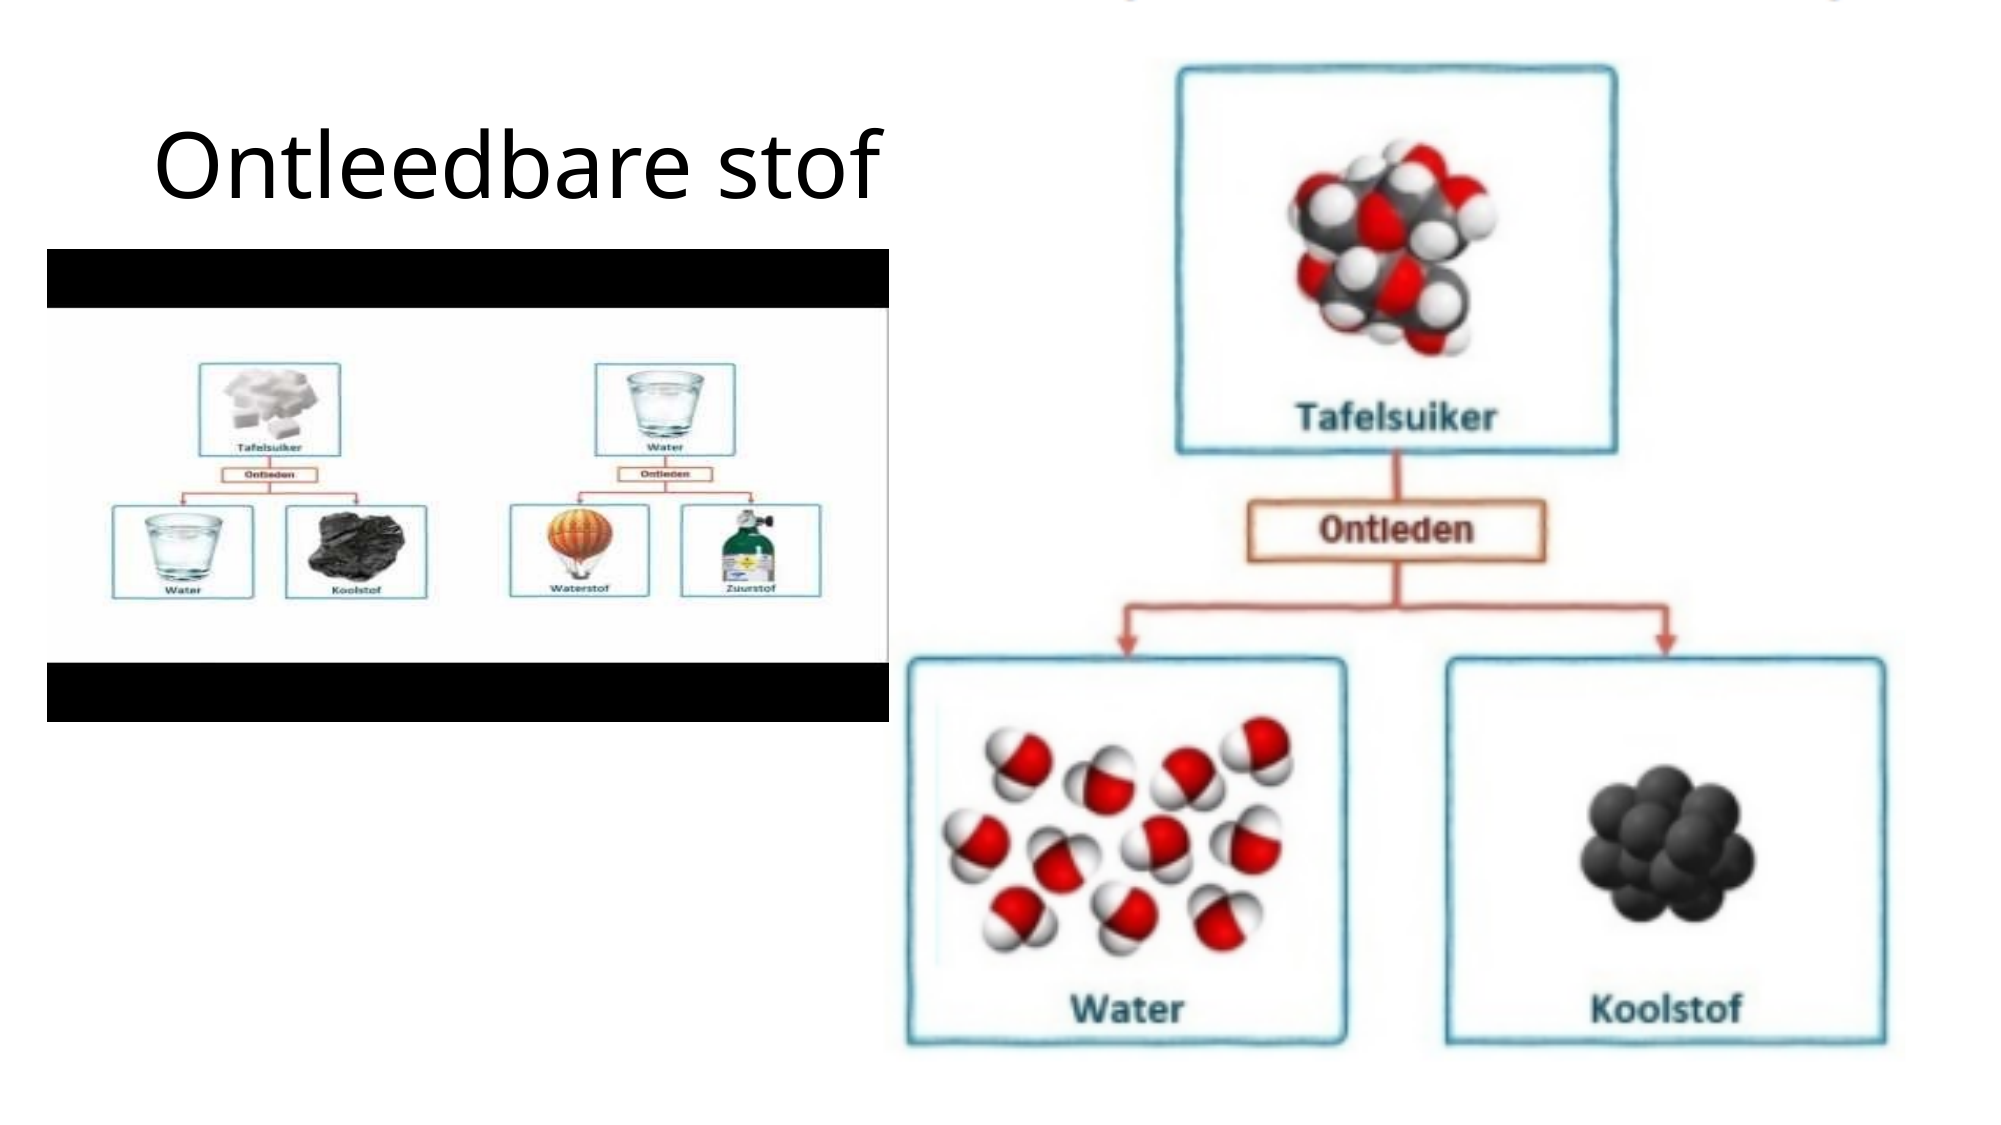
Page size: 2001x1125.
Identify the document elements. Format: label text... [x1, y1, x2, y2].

picture [823, 0, 1906, 1090]
title Ontleedbare stof [137, 59, 823, 248]
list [47, 248, 890, 723]
